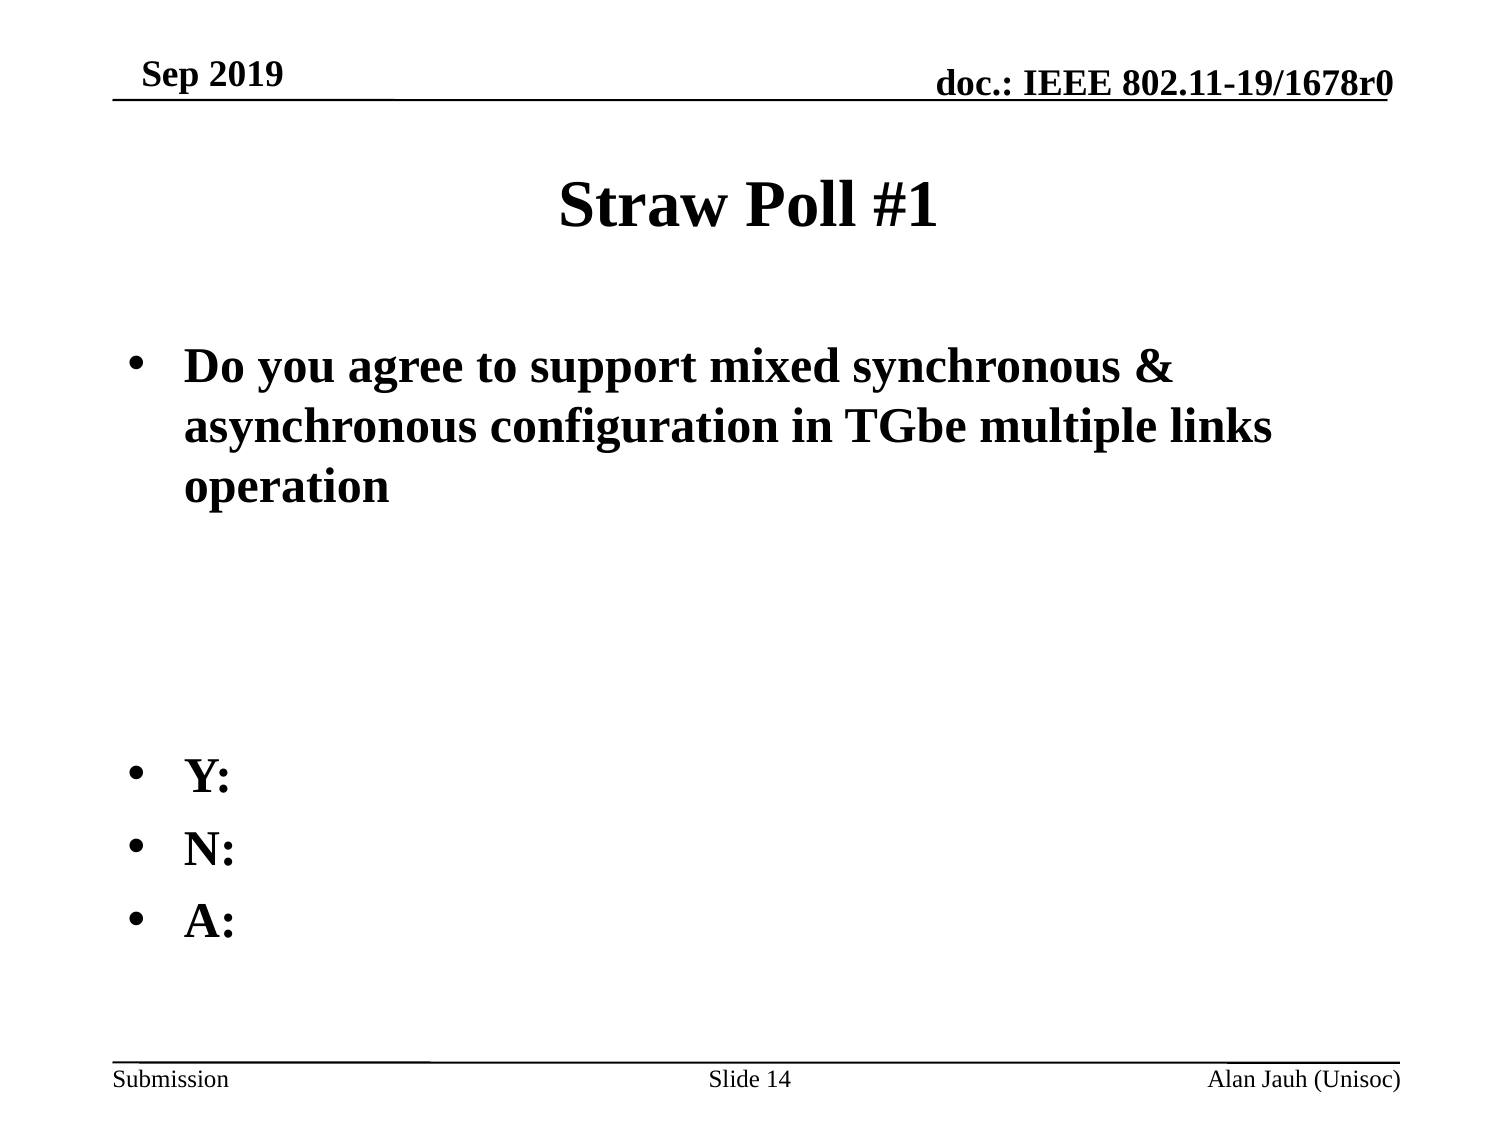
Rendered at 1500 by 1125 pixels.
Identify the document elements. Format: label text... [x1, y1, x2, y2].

footer Alan Jauh (Unisoc) [878, 1061, 1402, 1093]
slide_number Slide 14 [684, 1061, 816, 1123]
list Do you agree to support mixed synchronous & asynchronous configuration in TGbe multiple links operation Y: N: A: [112, 324, 1388, 1000]
title Straw Poll #1 [112, 112, 1388, 288]
